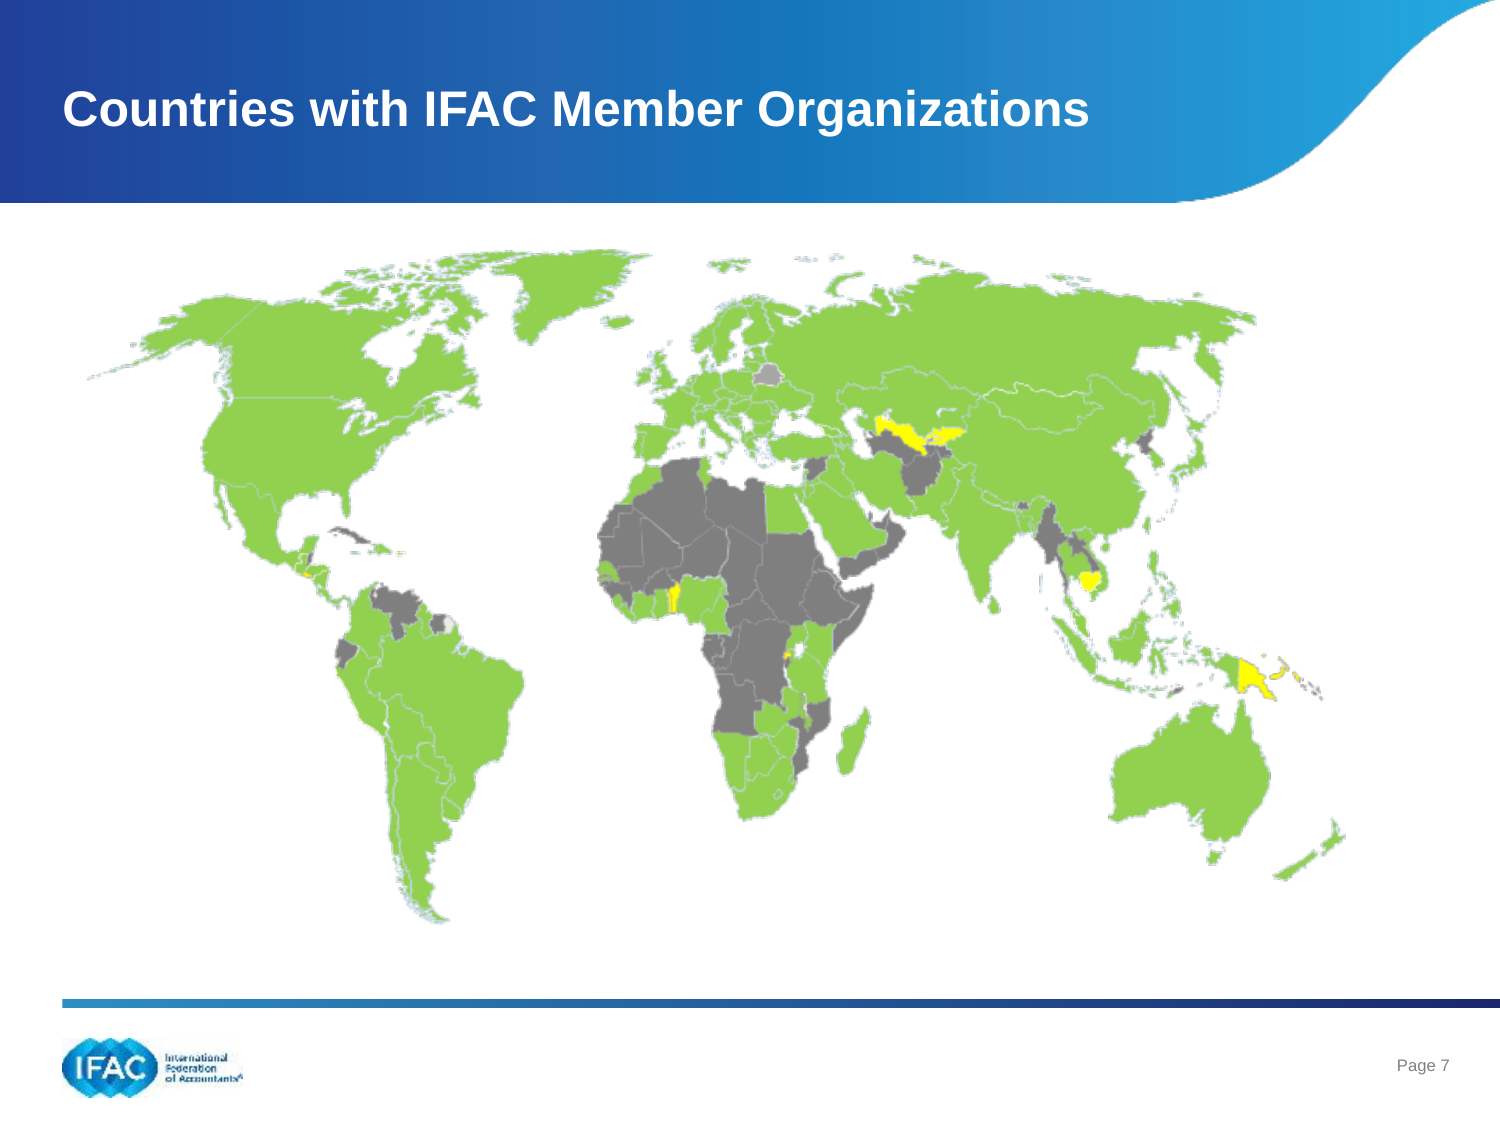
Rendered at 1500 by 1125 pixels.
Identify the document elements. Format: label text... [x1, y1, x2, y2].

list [87, 249, 1346, 926]
picture [62, 1038, 243, 1098]
picture [0, 0, 1497, 203]
title Countries with IFAC Member Organizations [62, 62, 1300, 150]
